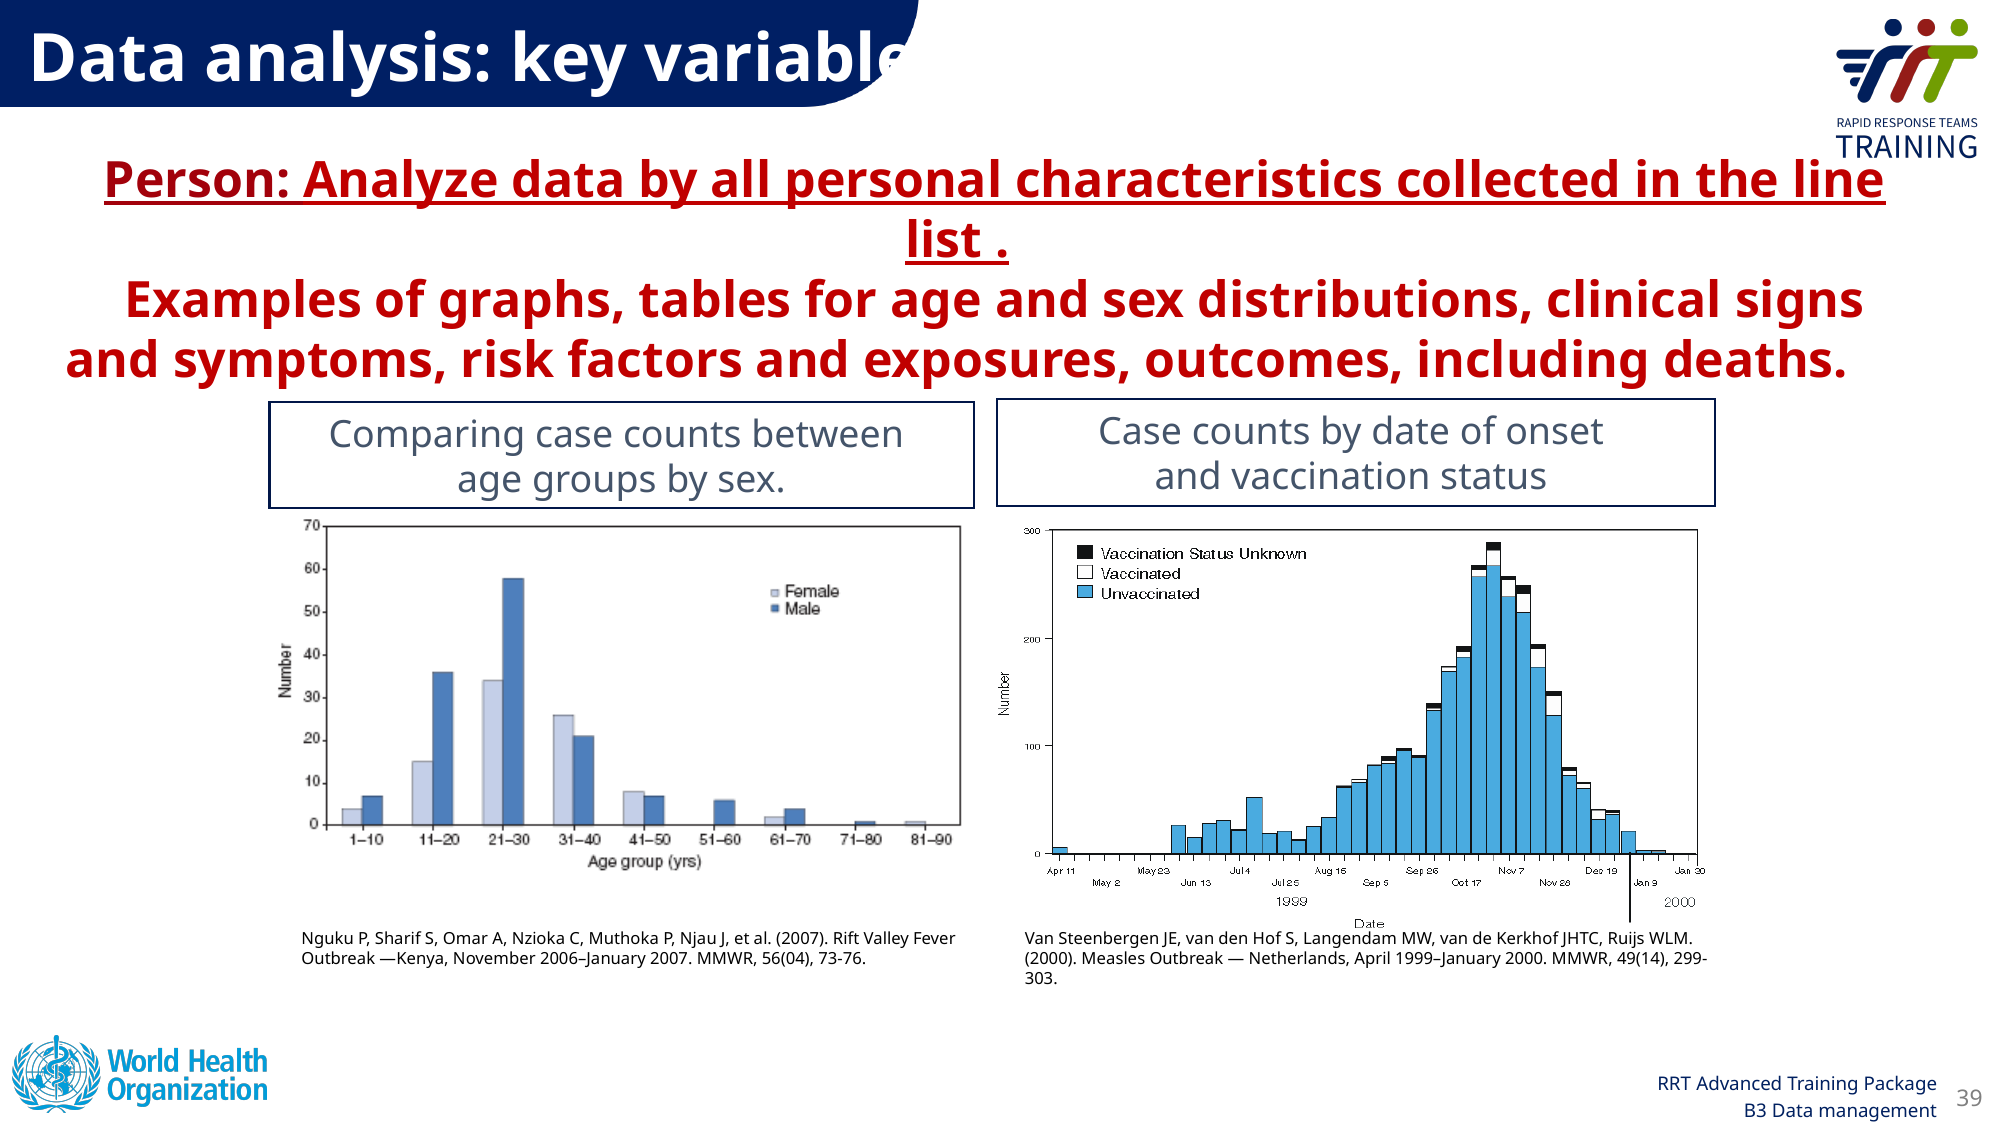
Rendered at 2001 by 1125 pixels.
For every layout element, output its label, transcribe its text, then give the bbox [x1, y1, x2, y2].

text_box Van Steenbergen JE, van den Hof S, Langendam MW, van de Kerkhof JHTC, Ruijs WLM. (2000). Measles Outbreak — Netherlands, April 1999–January 2000. MMWR, 49(14), 299-303. [1017, 920, 1746, 995]
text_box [997, 396, 1715, 509]
text_box Nguku P, Sharif S, Omar A, Nzioka C, Muthoka P, Njau J, et al. (2007). Rift Valley Fever Outbreak —Kenya, November 2006–January 2007. MMWR, 56(04), 73-76. [293, 920, 994, 976]
picture [269, 511, 974, 884]
picture [12, 1083, 48, 1113]
picture [58, 1050, 64, 1058]
picture [0, 0, 919, 107]
picture [1835, 19, 1978, 167]
picture [12, 1035, 267, 1113]
text_box Data analysis: key variables [21, 13, 1361, 107]
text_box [269, 399, 974, 511]
text_box Person: Analyze data by all personal characteristics collected in the line list . Examples of graphs, tables for age and sex distributions, clinical signs and symptoms, risk factors and exposures, outcomes, including deaths. [0, 139, 1915, 395]
picture [997, 509, 1707, 928]
